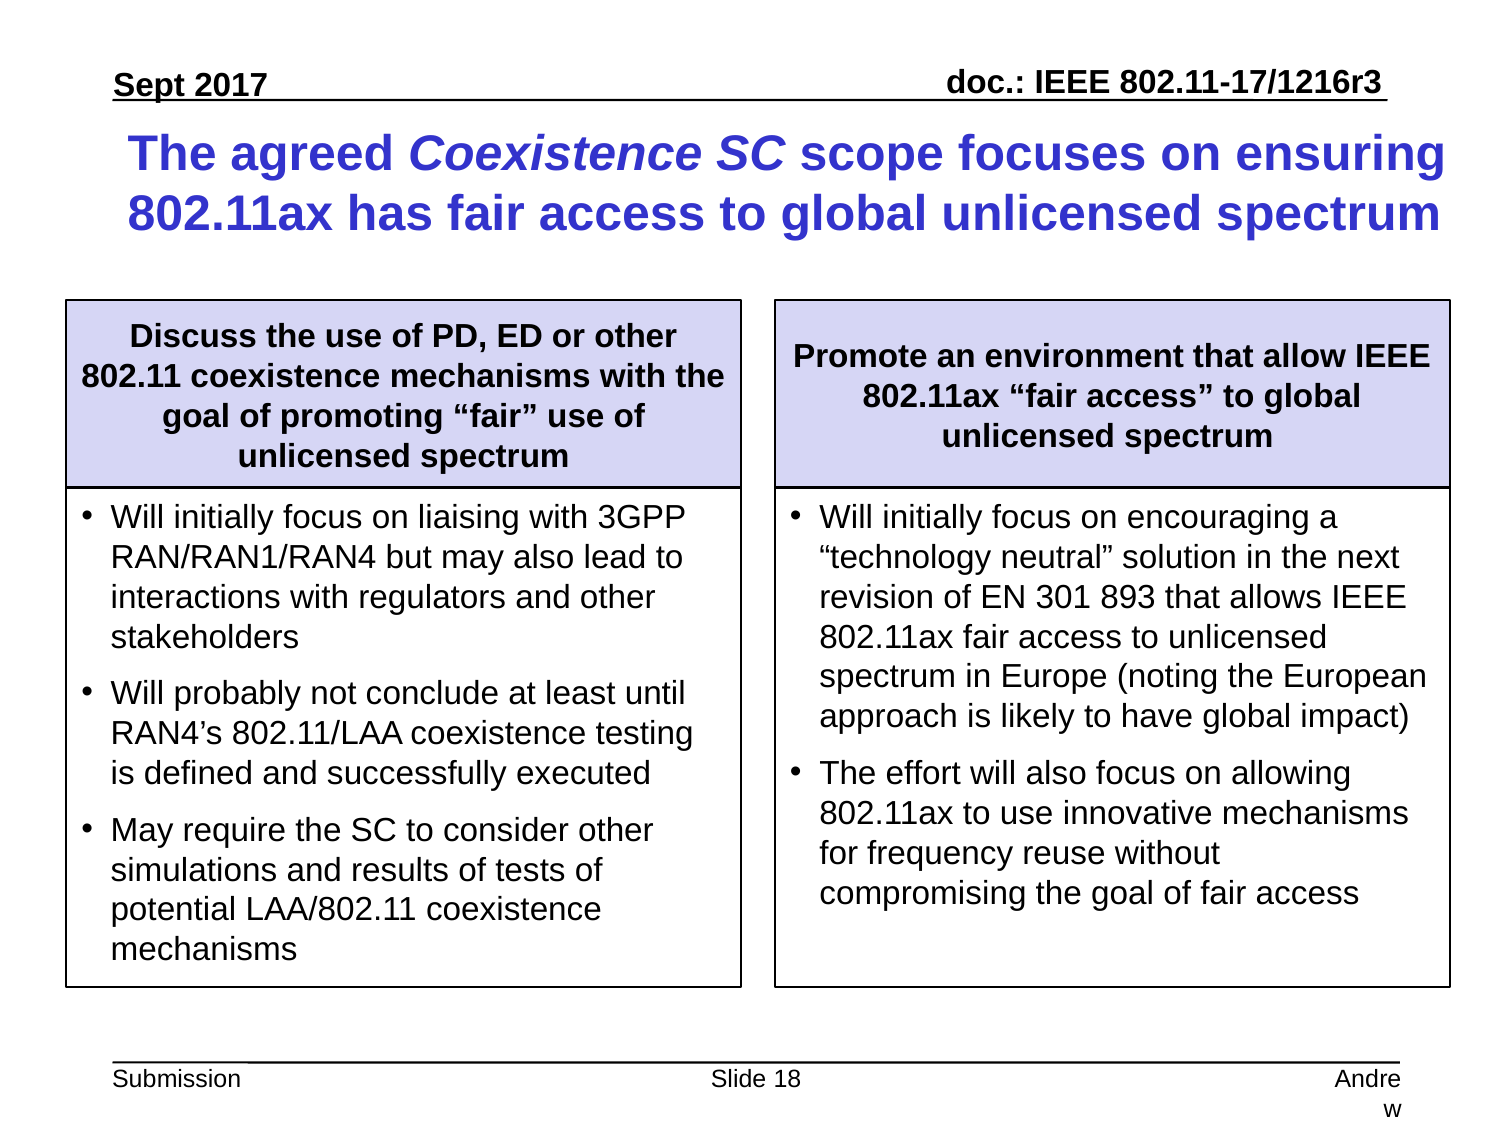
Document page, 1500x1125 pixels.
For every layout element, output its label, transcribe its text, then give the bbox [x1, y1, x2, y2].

slide_number Slide 18 [709, 1061, 803, 1093]
text_box Will initially focus on encouraging a “technology neutral” solution in the next revision of EN 301 893 that allows IEEE 802.11ax fair access to unlicensed spectrum in Europe (noting the European approach is likely to have global impact) The effort will also focus on allowing 802.11ax to use innovative mechanisms for frequency reuse without compromising the goal of fair access [774, 487, 1450, 988]
title The agreed Coexistence SC scope focuses on ensuring 802.11ax has fair access to global unlicensed spectrum [112, 112, 1500, 288]
footer Andrew Myles, Cisco [1320, 1061, 1402, 1093]
text_box Discuss the use of PD, ED or other 802.11 coexistence mechanisms with the goal of promoting “fair” use of unlicensed spectrum [66, 299, 742, 487]
text_box Promote an environment that allow IEEE 802.11ax “fair access” to global unlicensed spectrum [774, 299, 1450, 487]
text_box Will initially focus on liaising with 3GPP RAN/RAN1/RAN4 but may also lead to interactions with regulators and other stakeholders Will probably not conclude at least until RAN4’s 802.11/LAA coexistence testing is defined and successfully executed May require the SC to consider other simulations and results of tests of potential LAA/802.11 coexistence mechanisms [66, 487, 742, 988]
